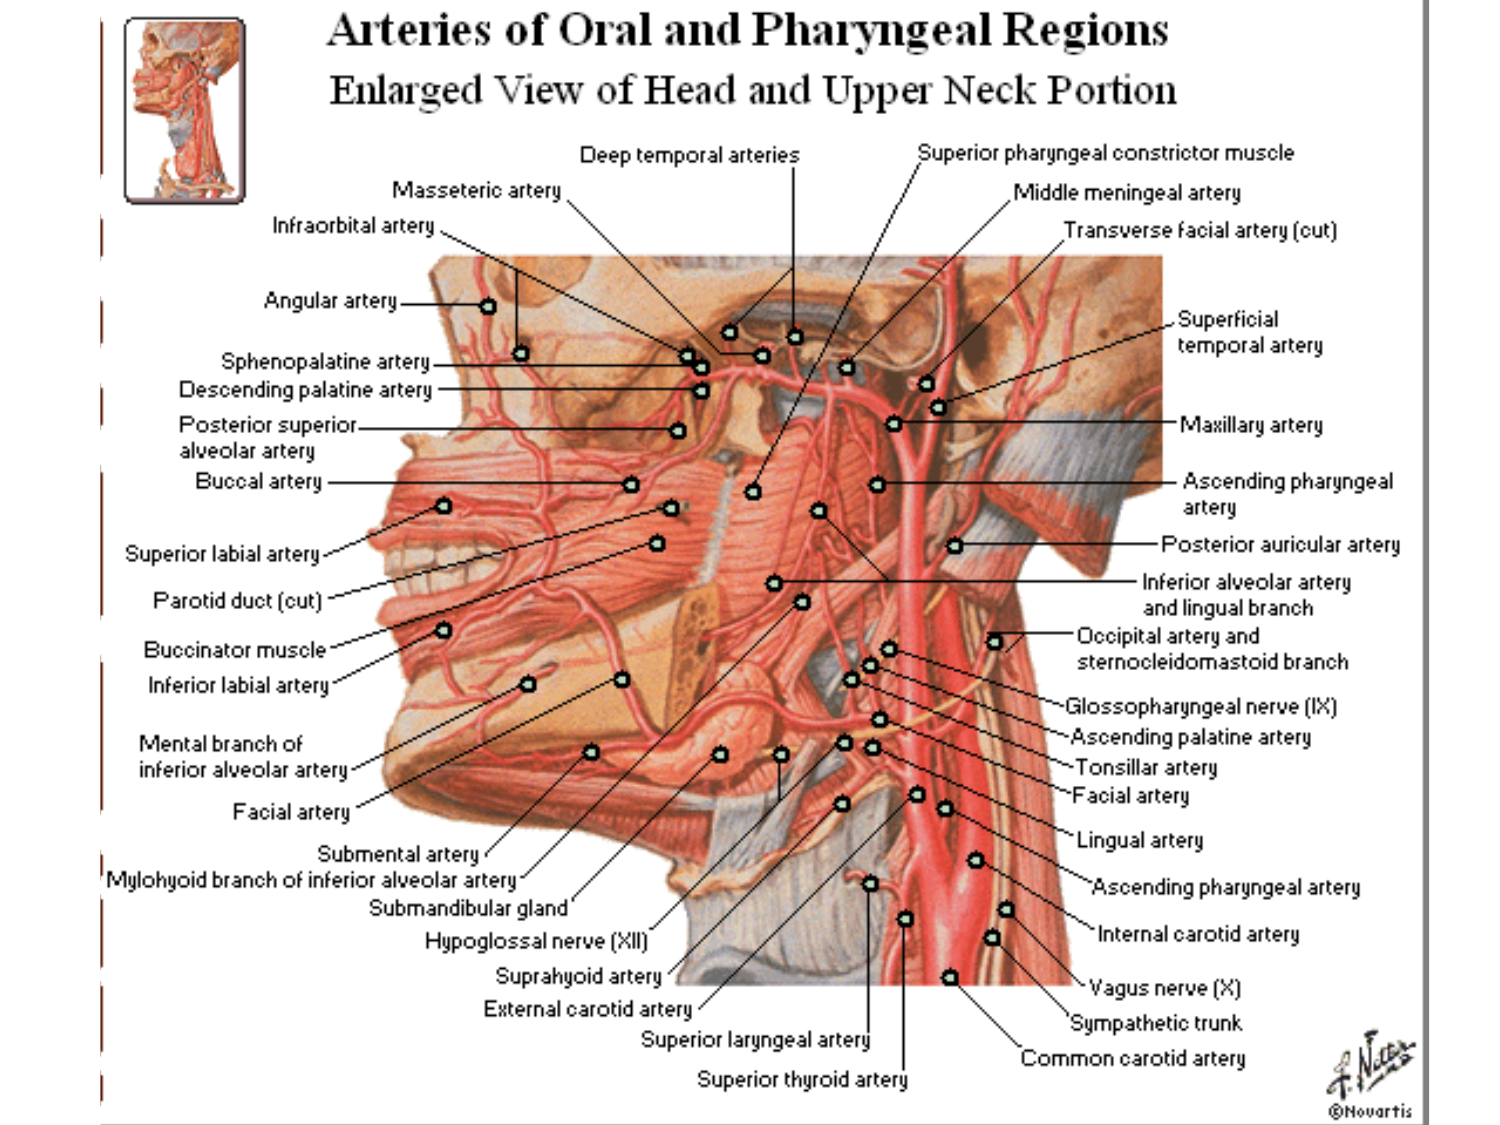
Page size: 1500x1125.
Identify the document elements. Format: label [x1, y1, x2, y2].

picture [100, 0, 1430, 1125]
